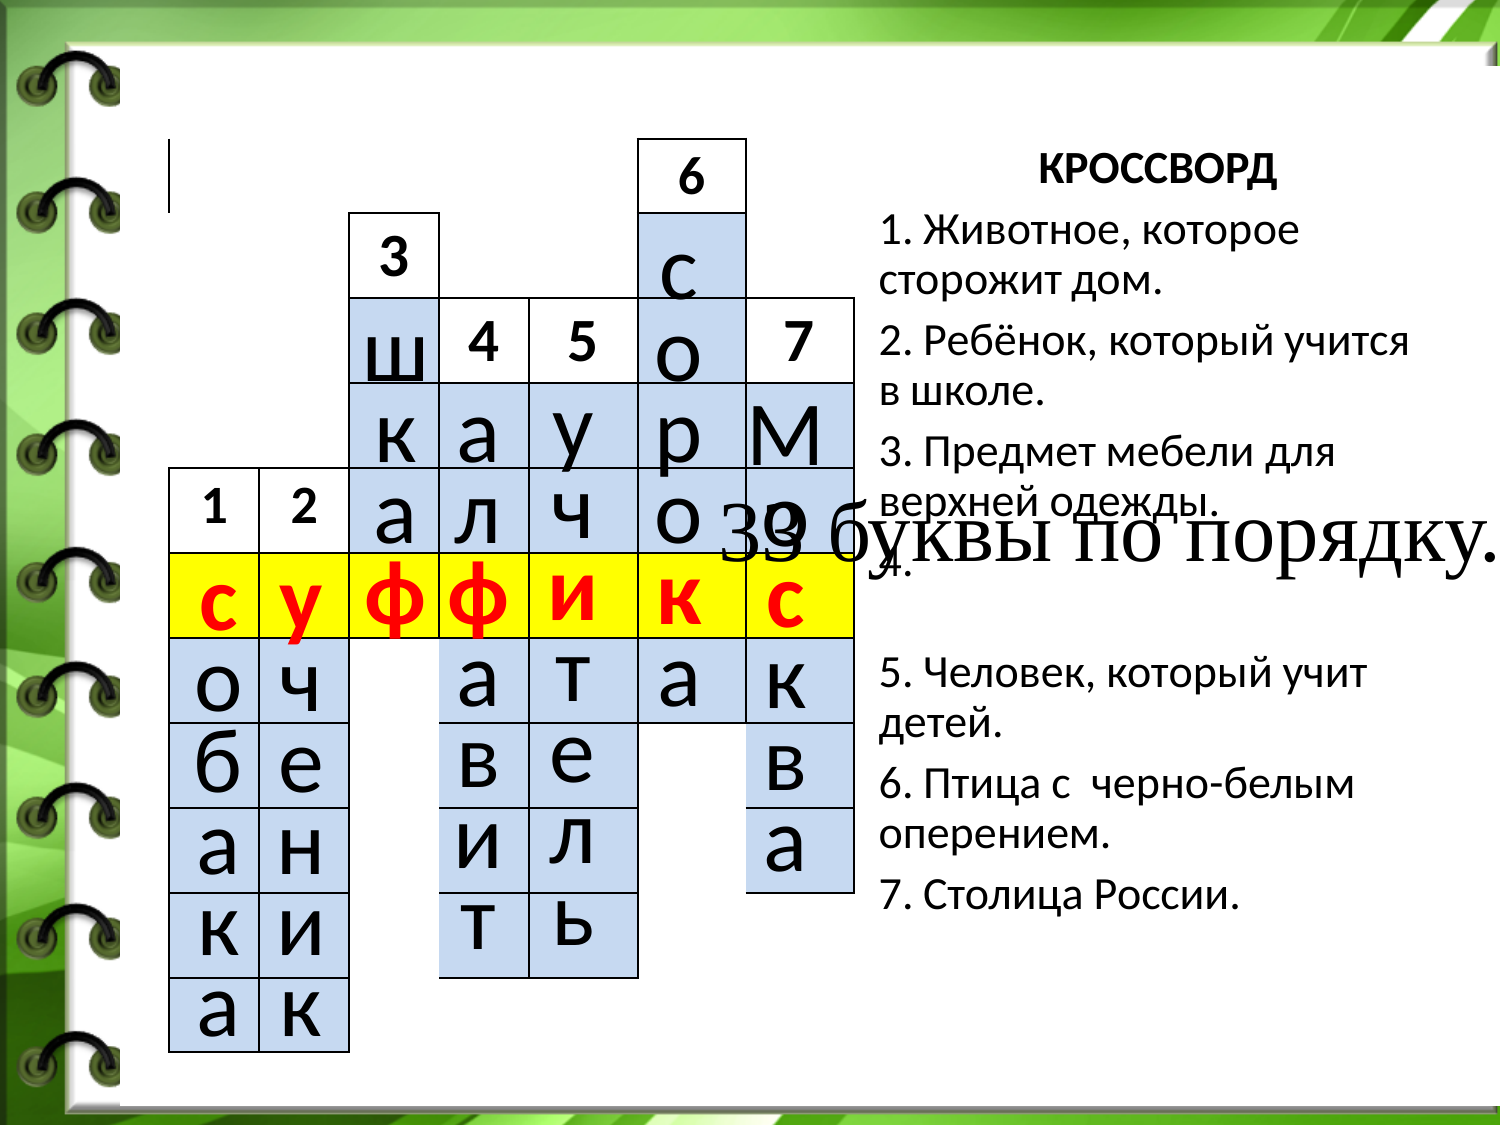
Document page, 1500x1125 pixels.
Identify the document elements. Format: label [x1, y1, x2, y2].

text_box [119, 66, 1500, 1106]
picture [0, 0, 1500, 1125]
